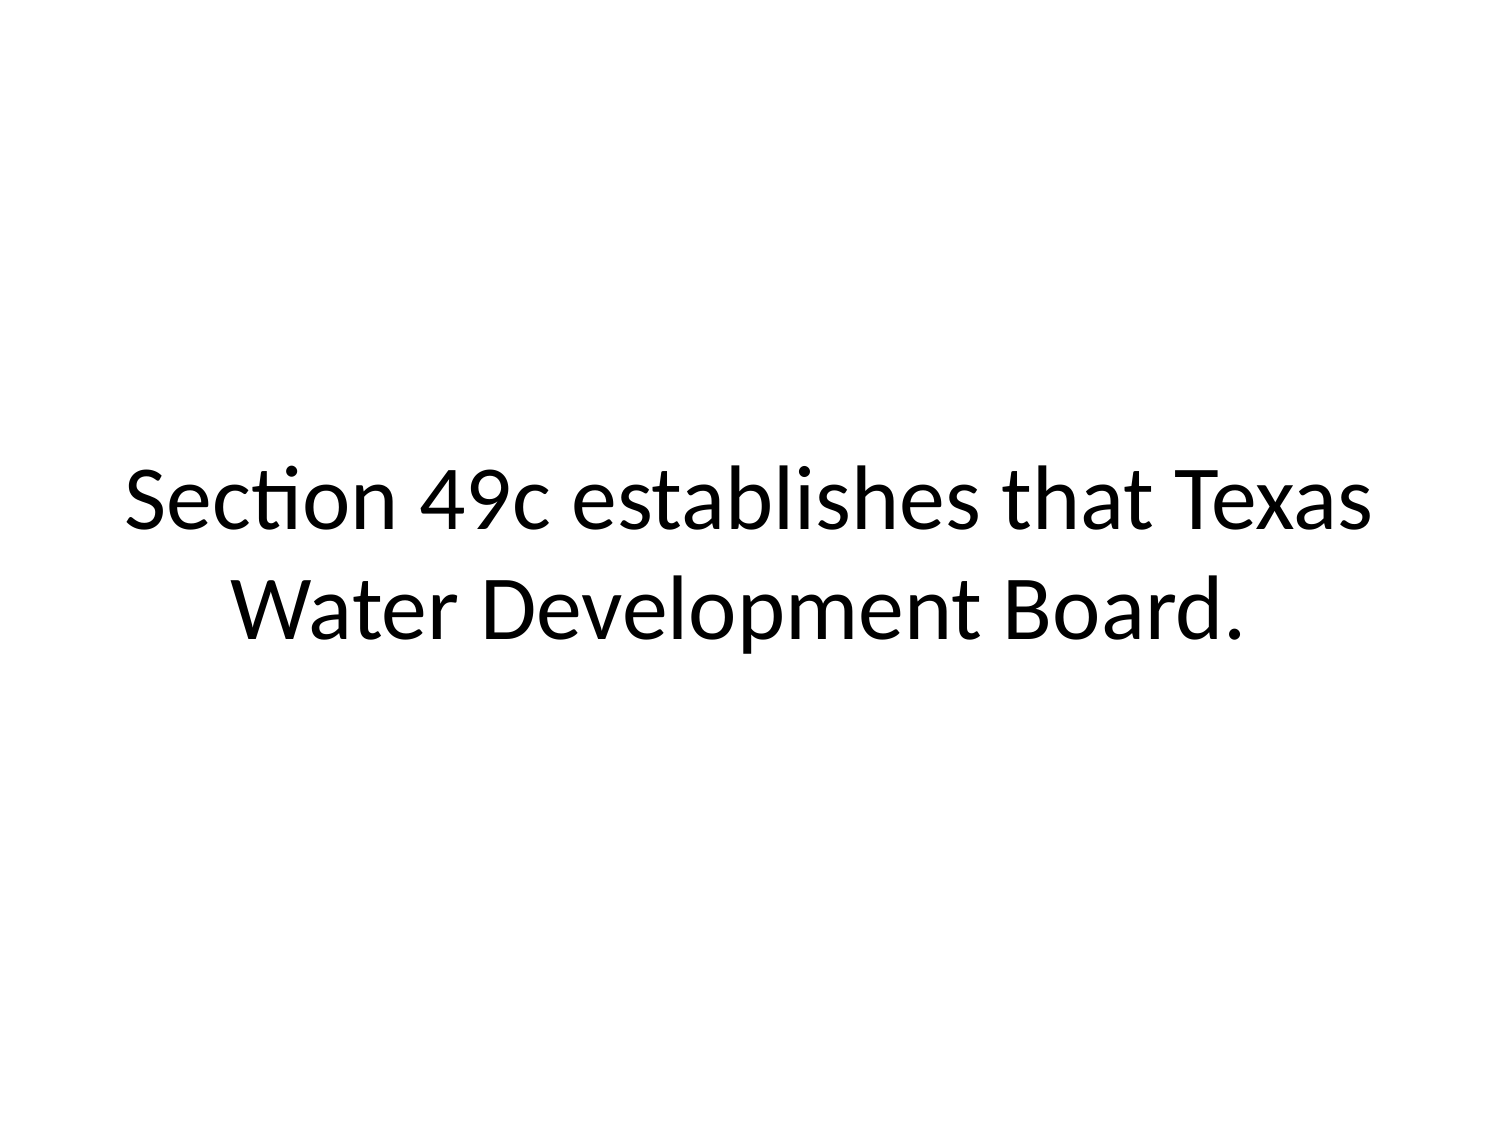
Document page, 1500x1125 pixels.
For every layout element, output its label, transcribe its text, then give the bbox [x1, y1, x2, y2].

title Section 49c establishes that Texas Water Development Board. [75, 45, 1425, 1050]
